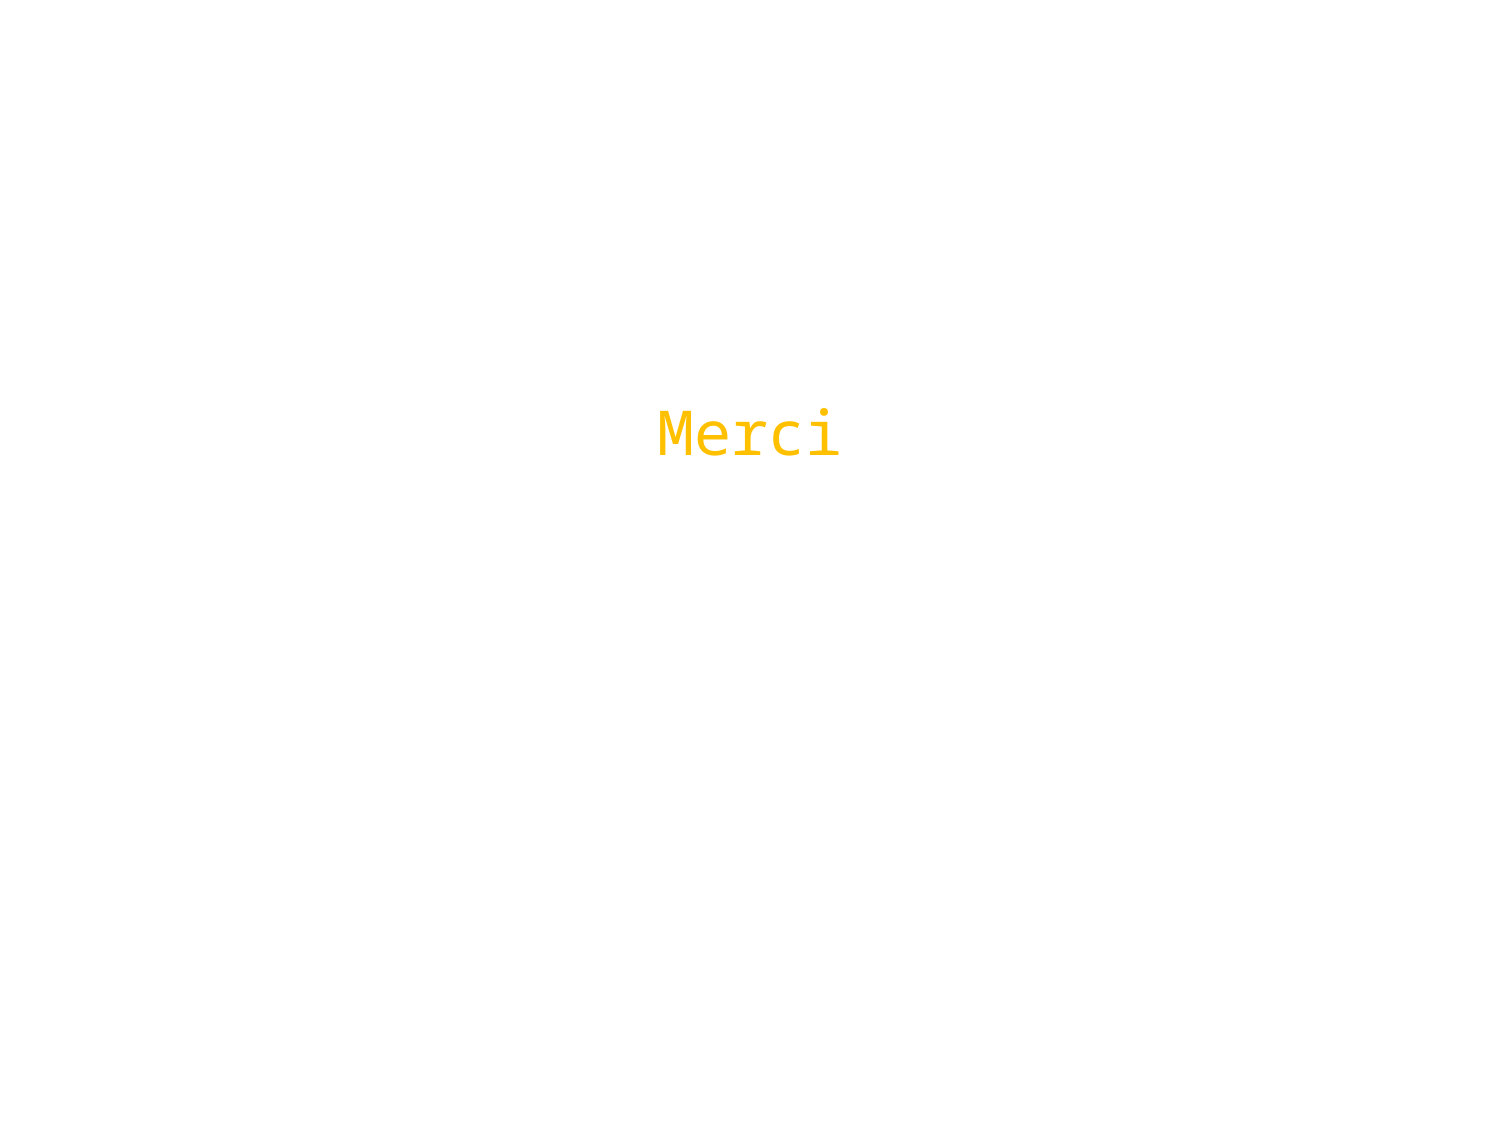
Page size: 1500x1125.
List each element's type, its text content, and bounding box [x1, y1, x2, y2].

title Merci [0, 385, 1500, 476]
